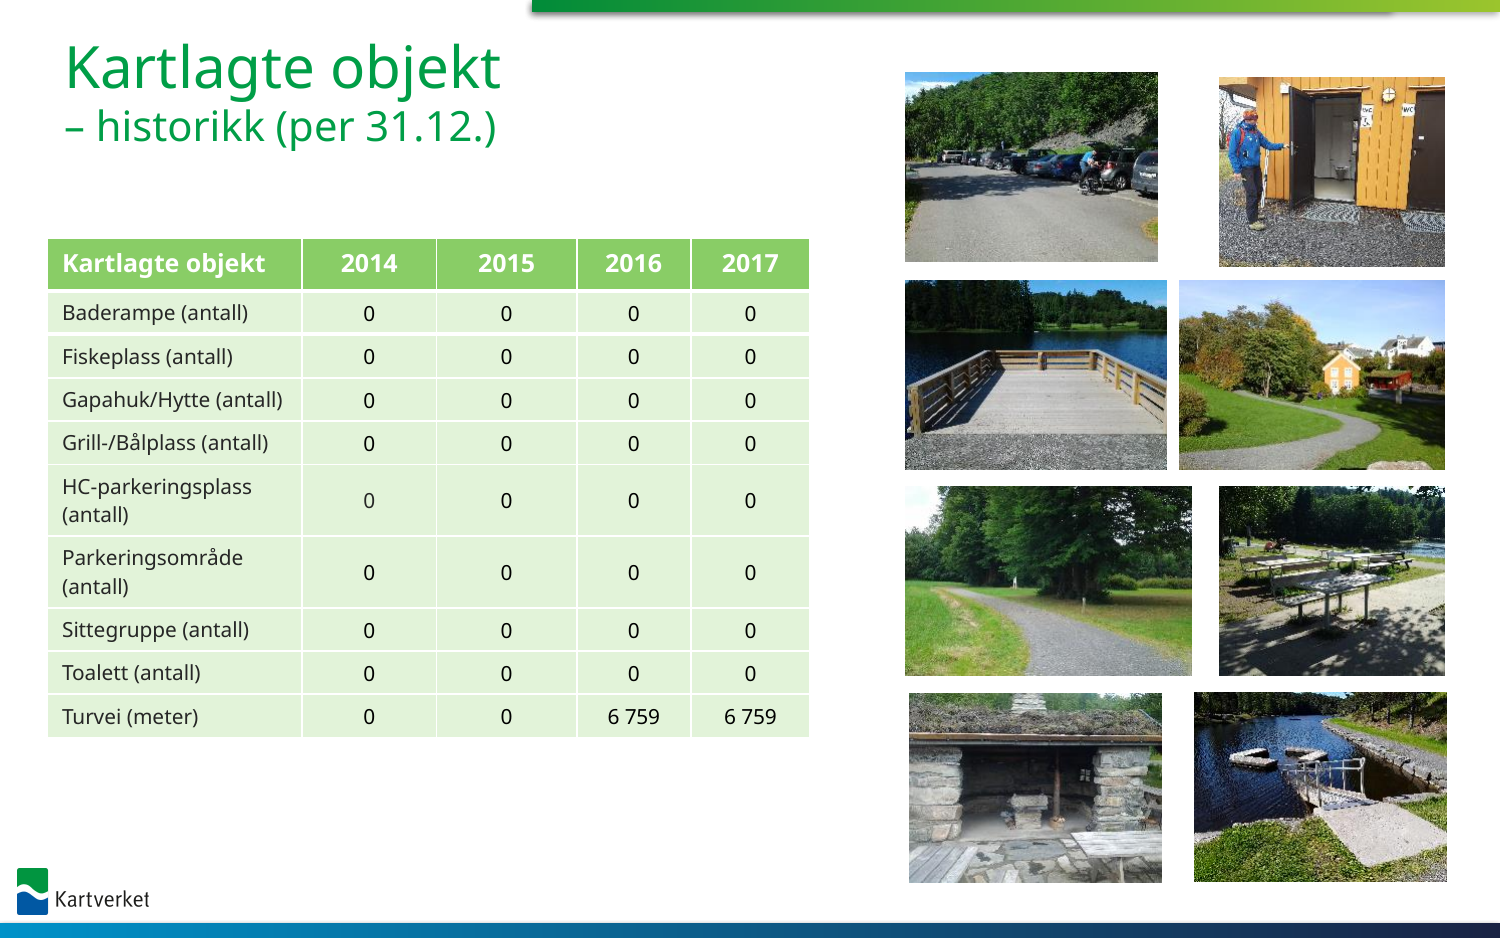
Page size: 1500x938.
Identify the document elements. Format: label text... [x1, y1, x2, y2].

table_cell 0 [692, 652, 809, 693]
table_cell Sittegruppe (antall) [48, 609, 301, 650]
table_cell 0 [578, 652, 690, 693]
table_cell 0 [303, 465, 436, 535]
table_cell 0 [437, 465, 576, 535]
table_header 2017 [692, 239, 809, 289]
table_cell Baderampe (antall) [48, 293, 301, 332]
table_cell 0 [303, 537, 436, 607]
table_cell 0 [578, 422, 690, 464]
table_cell 0 [303, 422, 436, 464]
table_cell 0 [692, 293, 809, 332]
table_cell 0 [578, 609, 690, 650]
table_cell 0 [692, 609, 809, 650]
table_cell 0 [437, 609, 576, 650]
table_cell Grill-/Bålplass (antall) [48, 422, 301, 464]
table_cell HC-parkeringsplass (antall) [48, 465, 301, 535]
table_header 2016 [578, 239, 690, 289]
table_header 2014 [303, 239, 436, 289]
picture [905, 486, 1193, 676]
table_cell Turvei (meter) [48, 695, 301, 737]
table_cell 0 [437, 336, 576, 377]
picture [909, 693, 1163, 884]
picture [1194, 692, 1448, 882]
picture [1219, 486, 1445, 676]
table_cell 0 [692, 336, 809, 377]
table_cell 0 [692, 422, 809, 464]
table_cell 0 [437, 422, 576, 464]
table_cell 0 [303, 293, 436, 332]
table_cell Gapahuk/Hytte (antall) [48, 379, 301, 420]
table_cell 0 [437, 695, 576, 737]
table_cell Parkeringsområde (antall) [48, 537, 301, 607]
table_cell 0 [437, 379, 576, 420]
table_cell 0 [303, 695, 436, 737]
table_header Kartlagte objekt [48, 239, 301, 289]
table_cell 0 [303, 379, 436, 420]
table_cell 0 [437, 652, 576, 693]
picture [905, 280, 1167, 470]
table_cell Toalett (antall) [48, 652, 301, 693]
picture [905, 72, 1158, 262]
table_cell 0 [437, 293, 576, 332]
table_cell 0 [578, 537, 690, 607]
table_cell 0 [437, 537, 576, 607]
table_cell 0 [578, 379, 690, 420]
picture [1219, 77, 1445, 267]
table_cell 0 [692, 537, 809, 607]
table_cell 0 [303, 609, 436, 650]
picture [1179, 280, 1445, 470]
text_box Kartlagte objekt – historikk (per 31.12.) [49, 14, 1431, 158]
table_cell 0 [578, 465, 690, 535]
table_header 2015 [437, 239, 576, 289]
table_cell 0 [303, 652, 436, 693]
table_cell 0 [303, 336, 436, 377]
table_cell 0 [578, 293, 690, 332]
table_cell Fiskeplass (antall) [48, 336, 301, 377]
table_cell 6 759 [692, 695, 809, 737]
table_cell 6 759 [578, 695, 690, 737]
table_cell 0 [578, 336, 690, 377]
table_cell 0 [692, 379, 809, 420]
table_cell 0 [692, 465, 809, 535]
